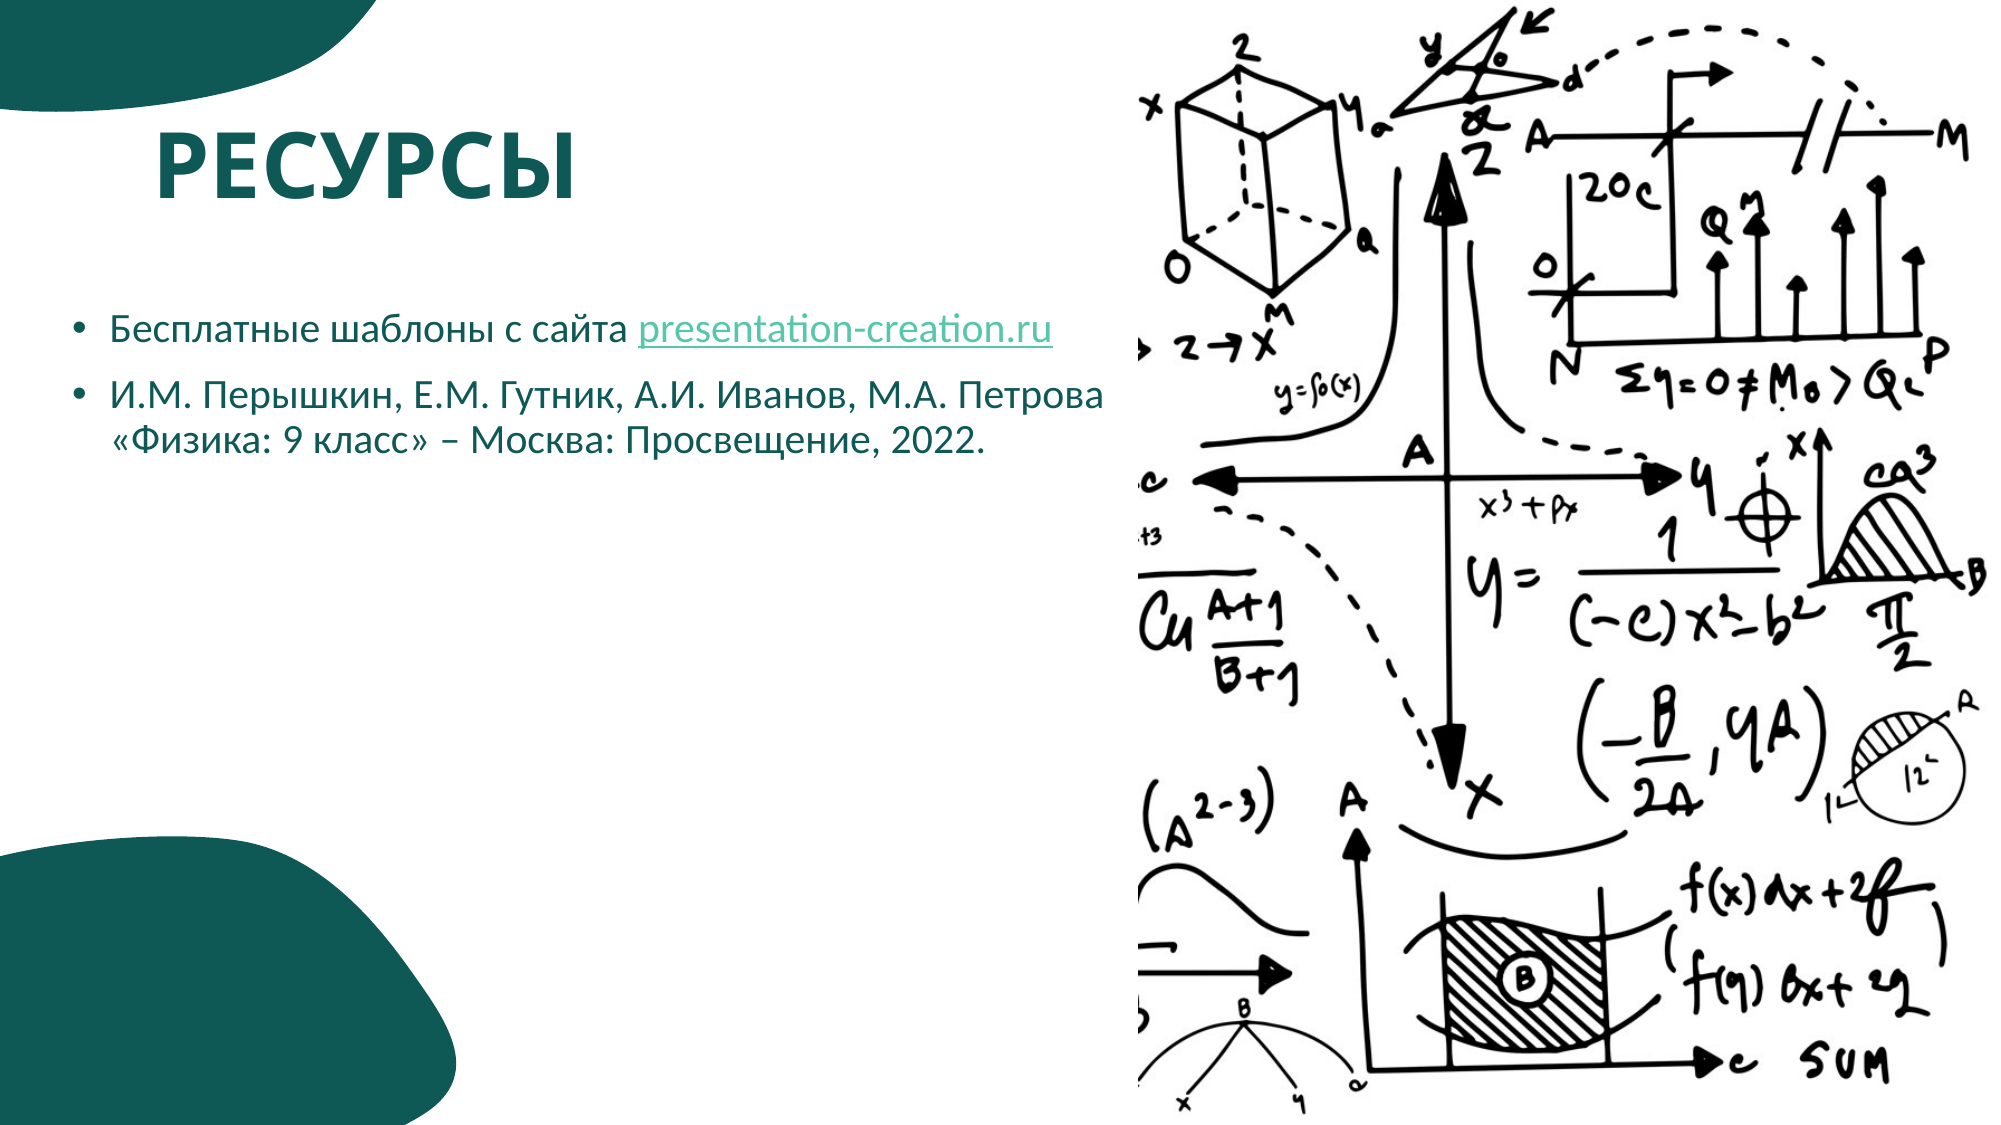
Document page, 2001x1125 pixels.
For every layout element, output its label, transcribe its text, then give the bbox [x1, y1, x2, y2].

list Бесплатные шаблоны с сайта presentation-creation.ru И.М. Перышкин, Е.М. Гутник, А.И. Иванов, М.А. Петрова «Физика: 9 класс» – Москва: Просвещение, 2022. [57, 299, 1174, 1014]
title РЕСУРСЫ [137, 59, 1000, 278]
picture [1138, 0, 2000, 1125]
